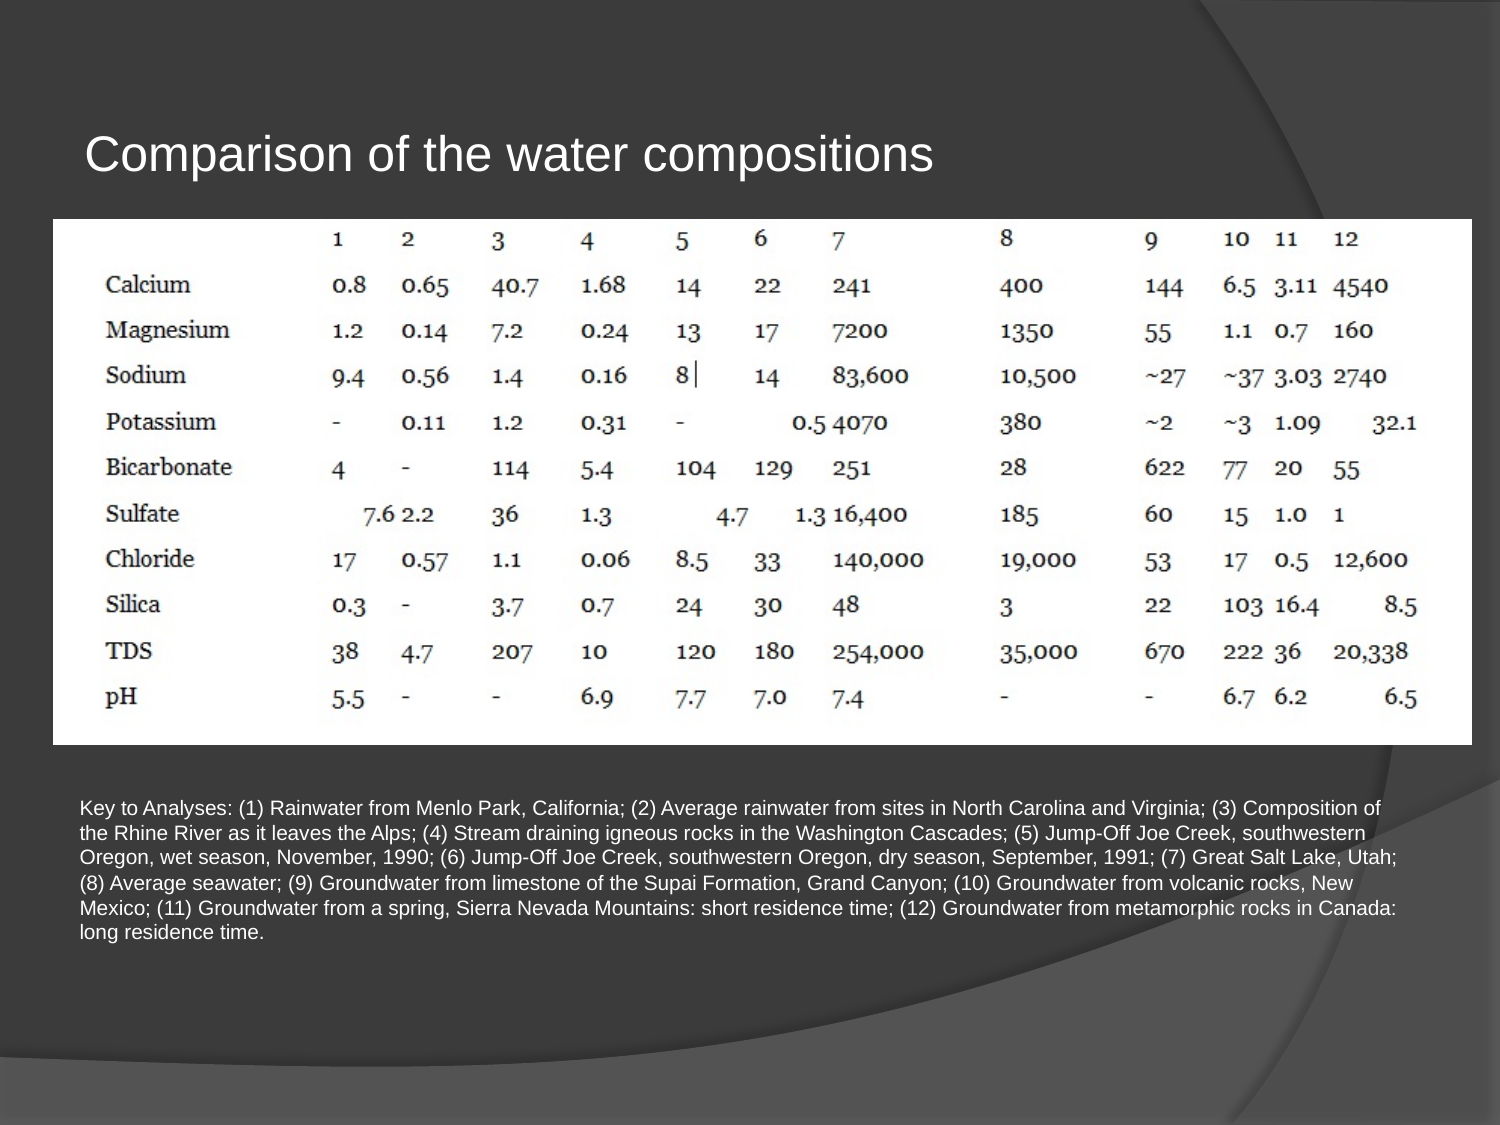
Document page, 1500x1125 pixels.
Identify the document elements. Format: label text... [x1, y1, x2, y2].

picture [52, 219, 1472, 746]
text_box Key to Analyses: (1) Rainwater from Menlo Park, California; (2) Average rainwater from sites in North Carolina and Virginia; (3) Composition of the Rhine River as it leaves the Alps; (4) Stream draining igneous rocks in the Washington Cascades; (5) Jump-Off Joe Creek, southwestern Oregon, wet season, November, 1990; (6) Jump-Off Joe Creek, southwestern Oregon, dry season, September, 1991; (7) Great Salt Lake, Utah; (8) Average seawater; (9) Groundwater from limestone of the Supai Formation, Grand Canyon; (10) Groundwater from volcanic rocks, New Mexico; (11) Groundwater from a spring, Sierra Nevada Mountains: short residence time; (12) Groundwater from metamorphic rocks in Canada: long residence time. [64, 786, 1424, 952]
text_box Comparison of the water compositions [69, 113, 950, 189]
